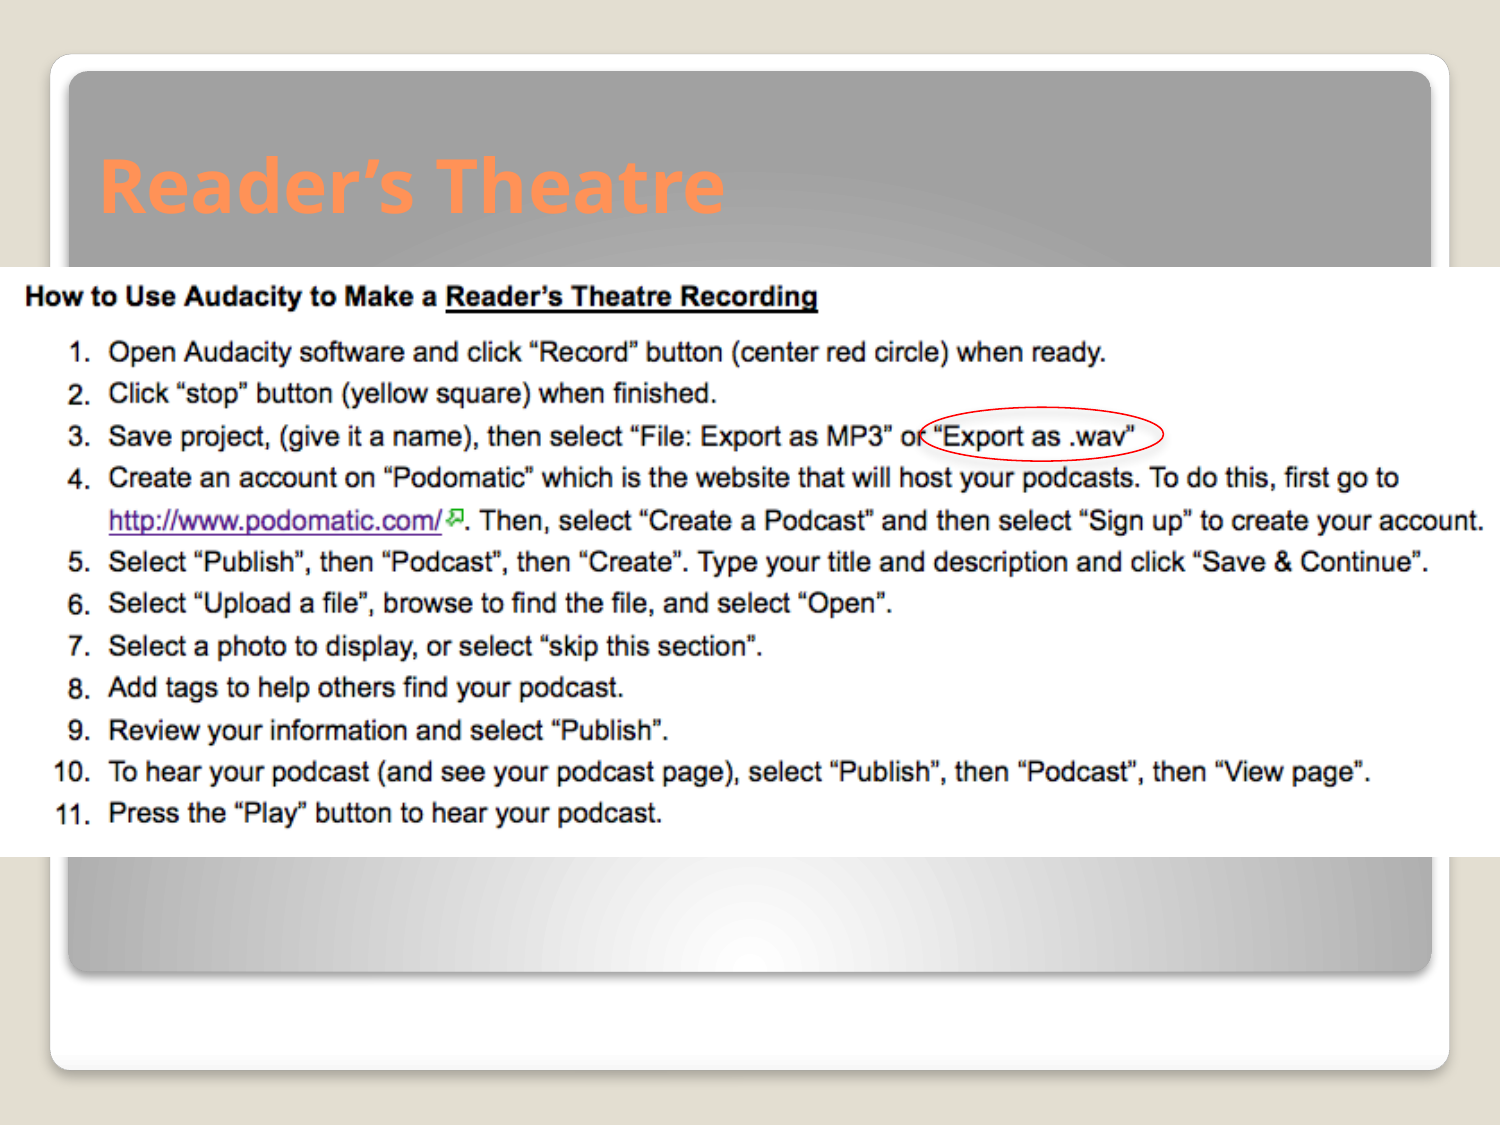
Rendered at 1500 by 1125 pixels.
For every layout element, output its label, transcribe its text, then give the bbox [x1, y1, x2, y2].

title Reader’s Theatre [82, 63, 1425, 236]
picture [0, 267, 1500, 858]
